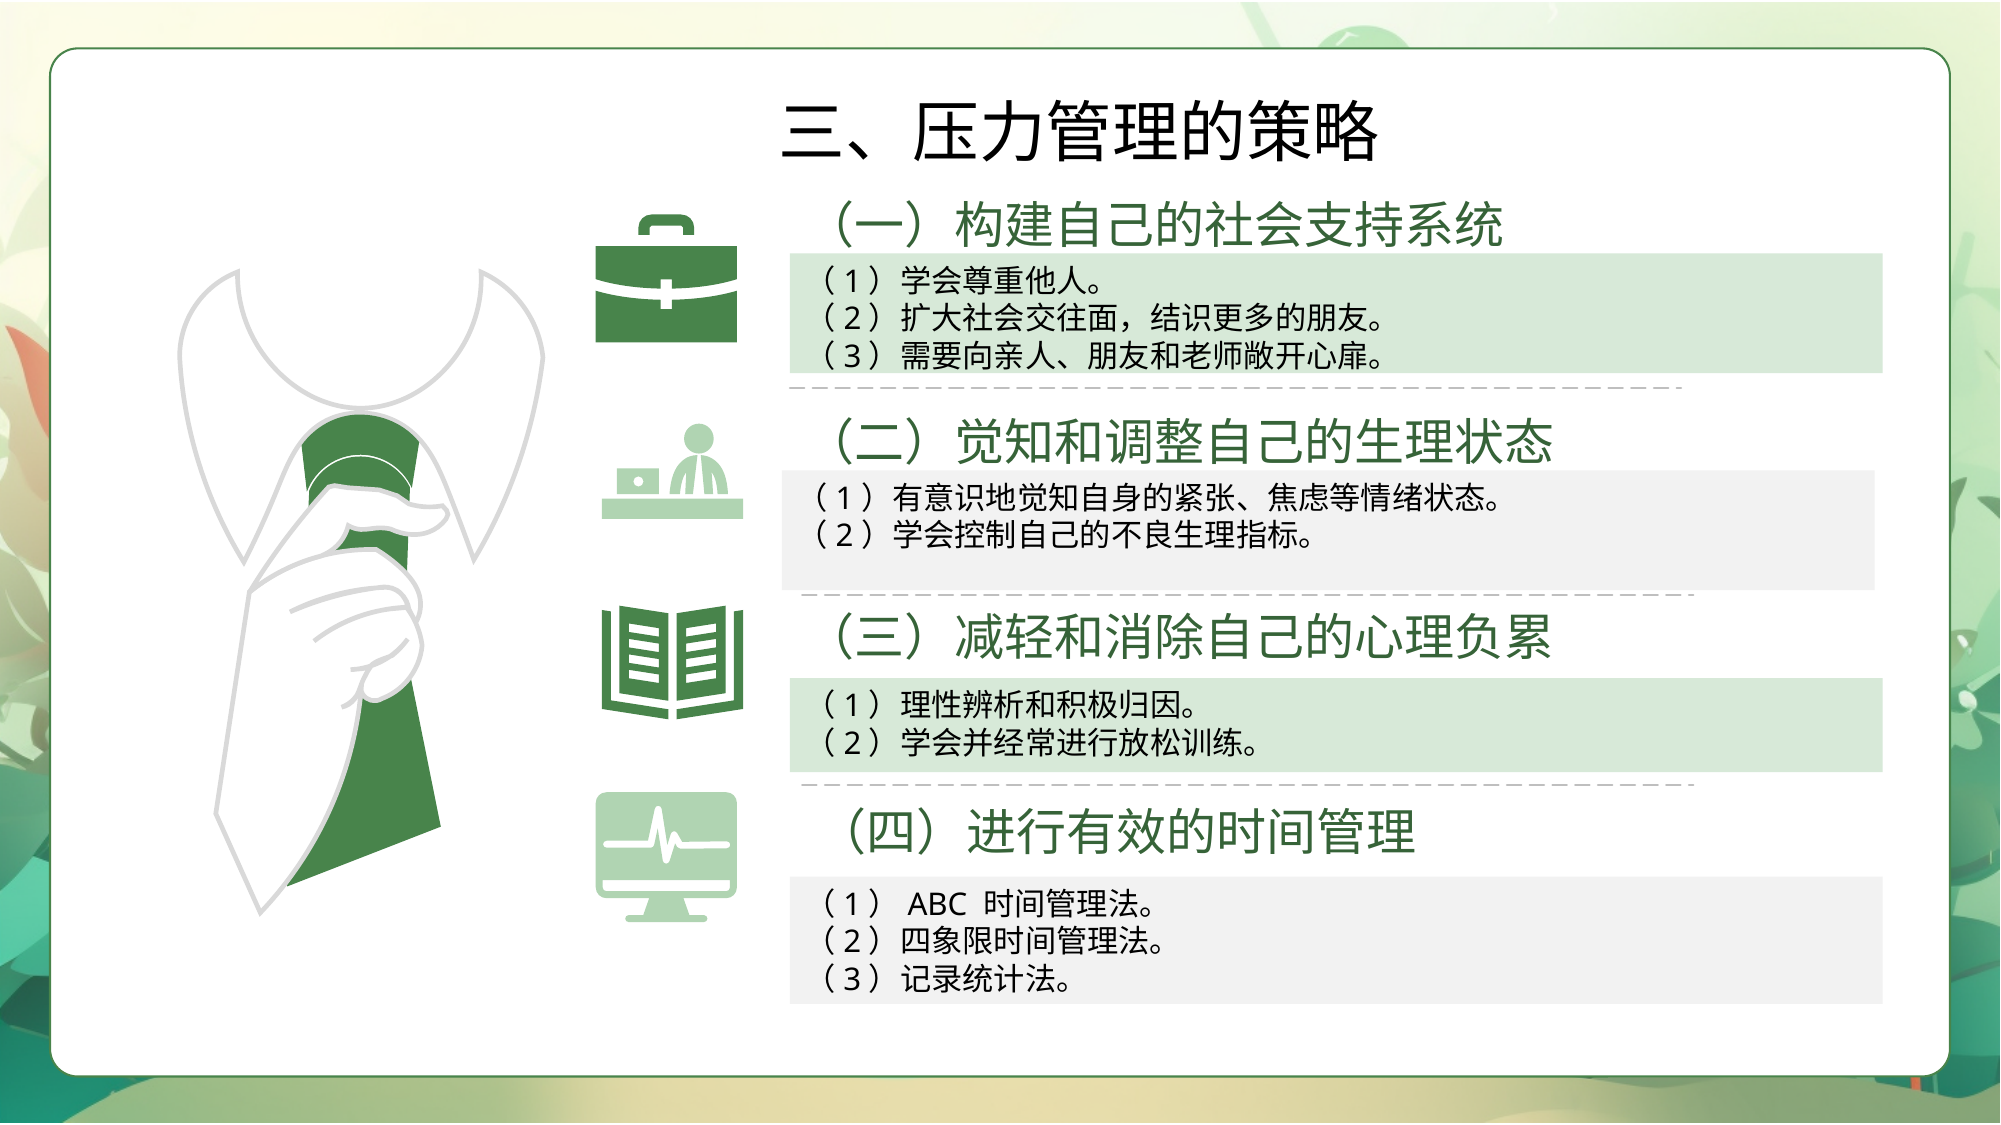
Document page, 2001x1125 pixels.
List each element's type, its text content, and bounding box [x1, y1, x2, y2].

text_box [179, 214, 1883, 923]
text_box （一）构建自己的社会支持系统 [789, 185, 1617, 214]
text_box 三、压力管理的策略 [459, 82, 1700, 177]
picture [0, 2, 2000, 1123]
text_box （1）ABC 时间管理法。 （2）四象限时间管理法。 （3）记录统计法。 [789, 923, 1883, 1004]
